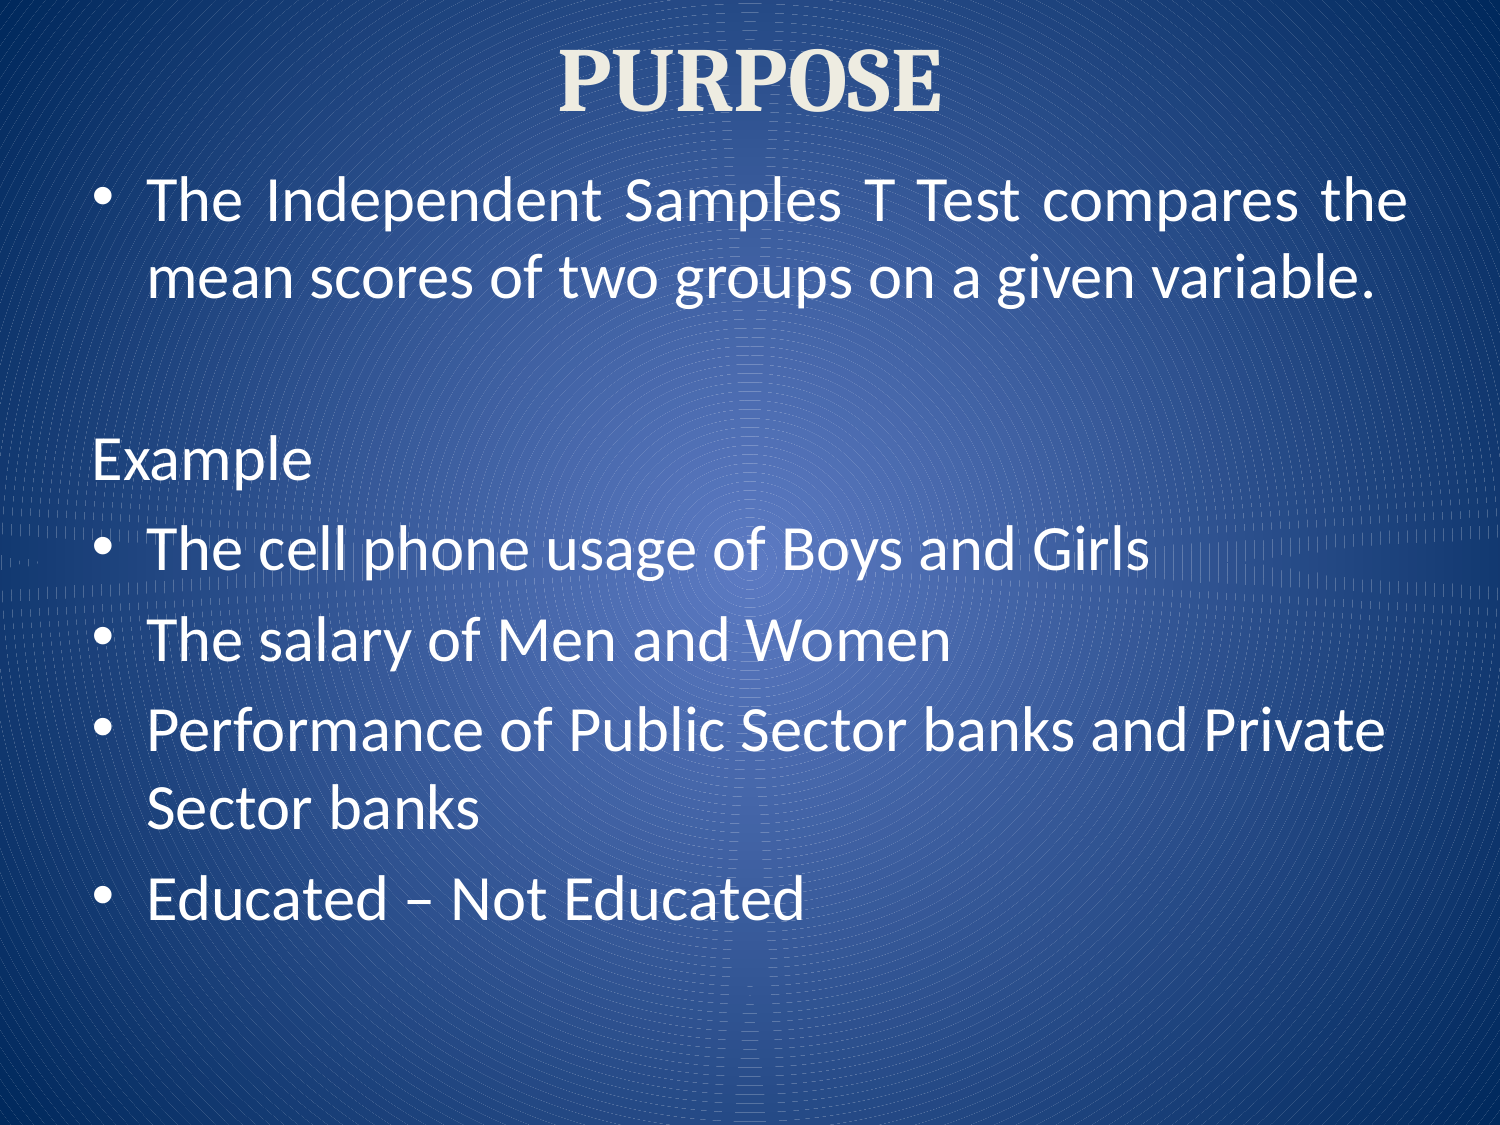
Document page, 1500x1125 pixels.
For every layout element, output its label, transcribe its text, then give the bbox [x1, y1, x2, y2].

title PURPOSE [75, 0, 1425, 149]
list The Independent Samples T Test compares the mean scores of two groups on a given variable. Example The cell phone usage of Boys and Girls The salary of Men and Women Performance of Public Sector banks and Private Sector banks Educated – Not Educated [76, 149, 1425, 1005]
